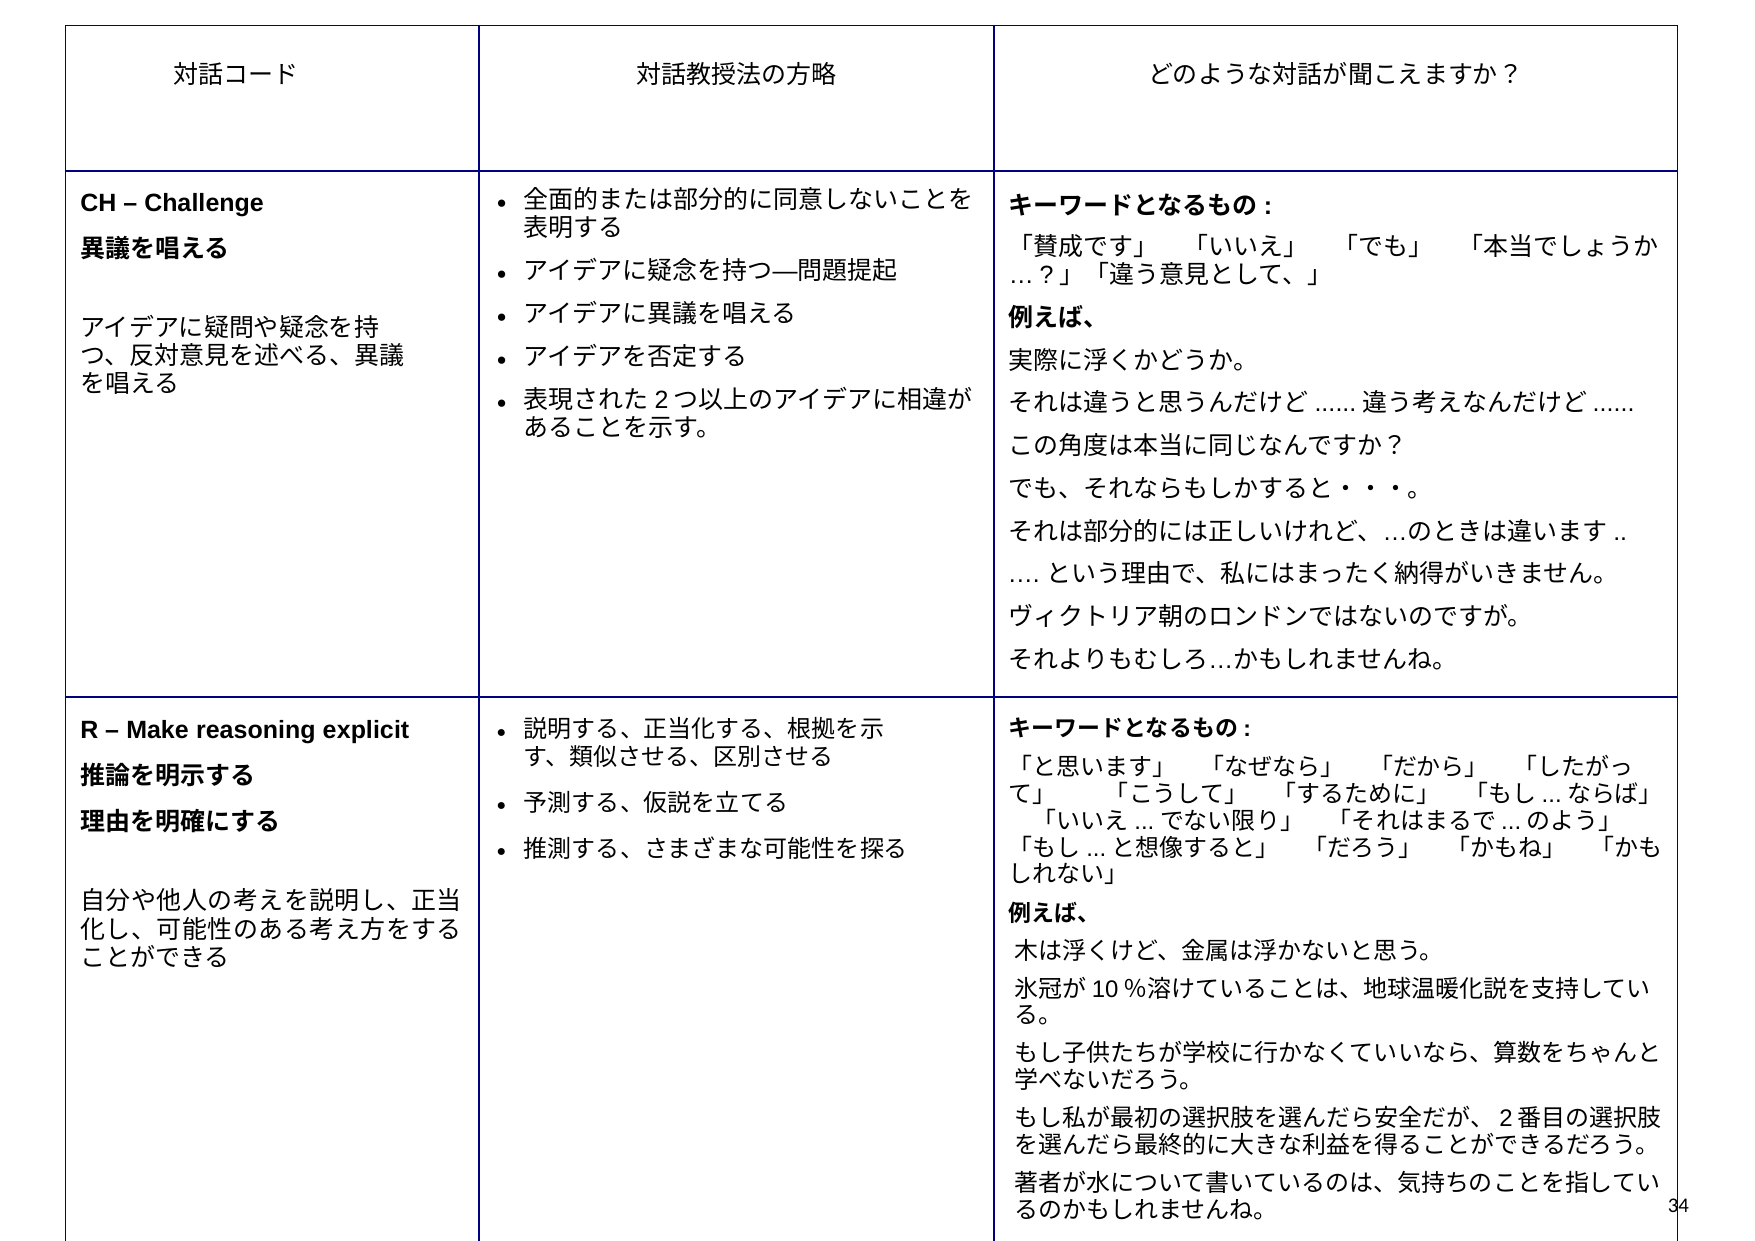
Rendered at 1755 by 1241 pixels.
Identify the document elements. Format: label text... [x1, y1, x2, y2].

table_cell キーワードとなるもの: 「賛成です」 「いいえ」 「でも」 「本当でしょうか…?」「違う意見として、」 例えば、 実際に浮くかどうか。 それは違うと思うんだけど......違う考えなんだけど...... この角度は本当に同じなんですか？ でも、それならもしかすると・・・。 それは部分的には正しいけれど、…のときは違います.. .…という理由で、私にはまったく納得がいきません。 ヴィクトリア朝のロンドンではないのですが。 それよりもむしろ…かもしれませんね。 [995, 172, 1677, 696]
table_cell R – Make reasoning explicit 推論を明示する 理由を明確にする 自分や他人の考えを説明し、正当化し、可能性のある考え方をすることができる [66, 698, 478, 1241]
table_cell キーワードとなるもの: 「と思います」 「なぜなら」 「だから」 「したがって」 「こうして」 「するために」 「もし...ならば」 「いいえ...でない限り」 「それはまるで...のよう」 「もし...と想像すると」 「だろう」 「かもね」 「かもしれない」 例えば、 木は浮くけど、金属は浮かないと思う。 氷冠が10％溶けていることは、地球温暖化説を支持している。 もし子供たちが学校に行かなくていいなら、算数をちゃんと学べないだろう。 もし私が最初の選択肢を選んだら安全だが、2番目の選択肢を選んだら最終的に大きな利益を得ることができるだろう。 著者が水について書いているのは、気持ちのことを指しているのかもしれませんね。 [995, 698, 1677, 1241]
slide_number 34 [1678, 1189, 1698, 1241]
table_cell CH – Challenge 異議を唱える アイデアに疑問や疑念を持つ、反対意見を述べる、異議を唱える [66, 172, 478, 696]
table_header どのような対話が聞こえますか？ [995, 26, 1677, 170]
table_cell 全面的または部分的に同意しないことを表明する アイデアに疑念を持つ―問題提起 アイデアに異議を唱える アイデアを否定する 表現された2つ以上のアイデアに相違があることを示す。 [480, 172, 993, 696]
table_header 対話コード [66, 26, 478, 170]
table_cell 説明する、正当化する、根拠を示す、類似させる、区別させる 予測する、仮説を立てる 推測する、さまざまな可能性を探る [480, 698, 993, 1241]
table_header 対話教授法の方略 [480, 26, 993, 170]
